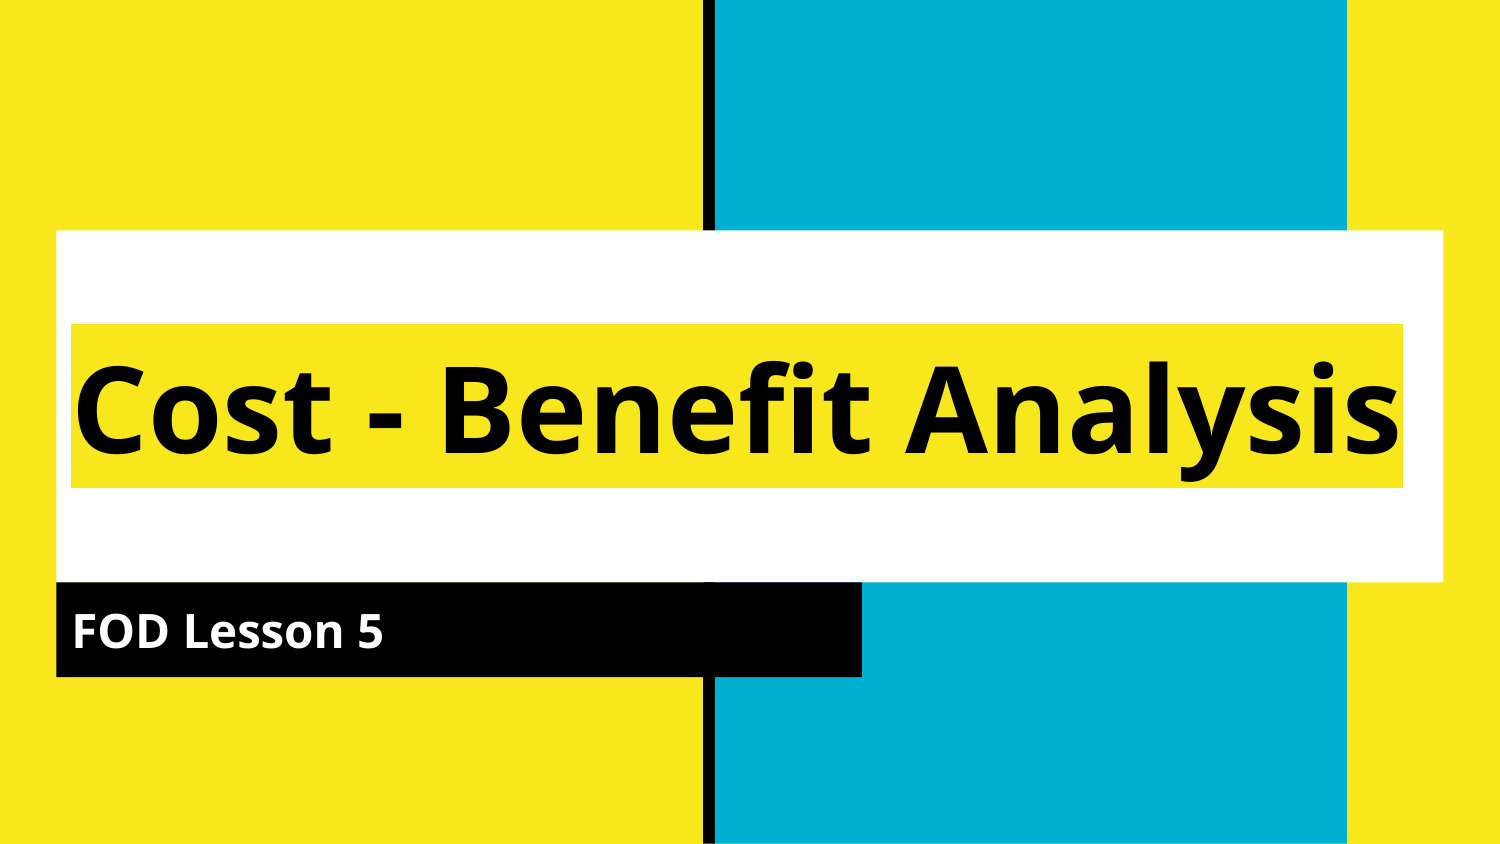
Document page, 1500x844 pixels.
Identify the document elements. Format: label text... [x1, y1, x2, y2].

subtitle FOD Lesson 5 [56, 582, 862, 678]
title Cost - Benefit Analysis [56, 230, 1444, 583]
